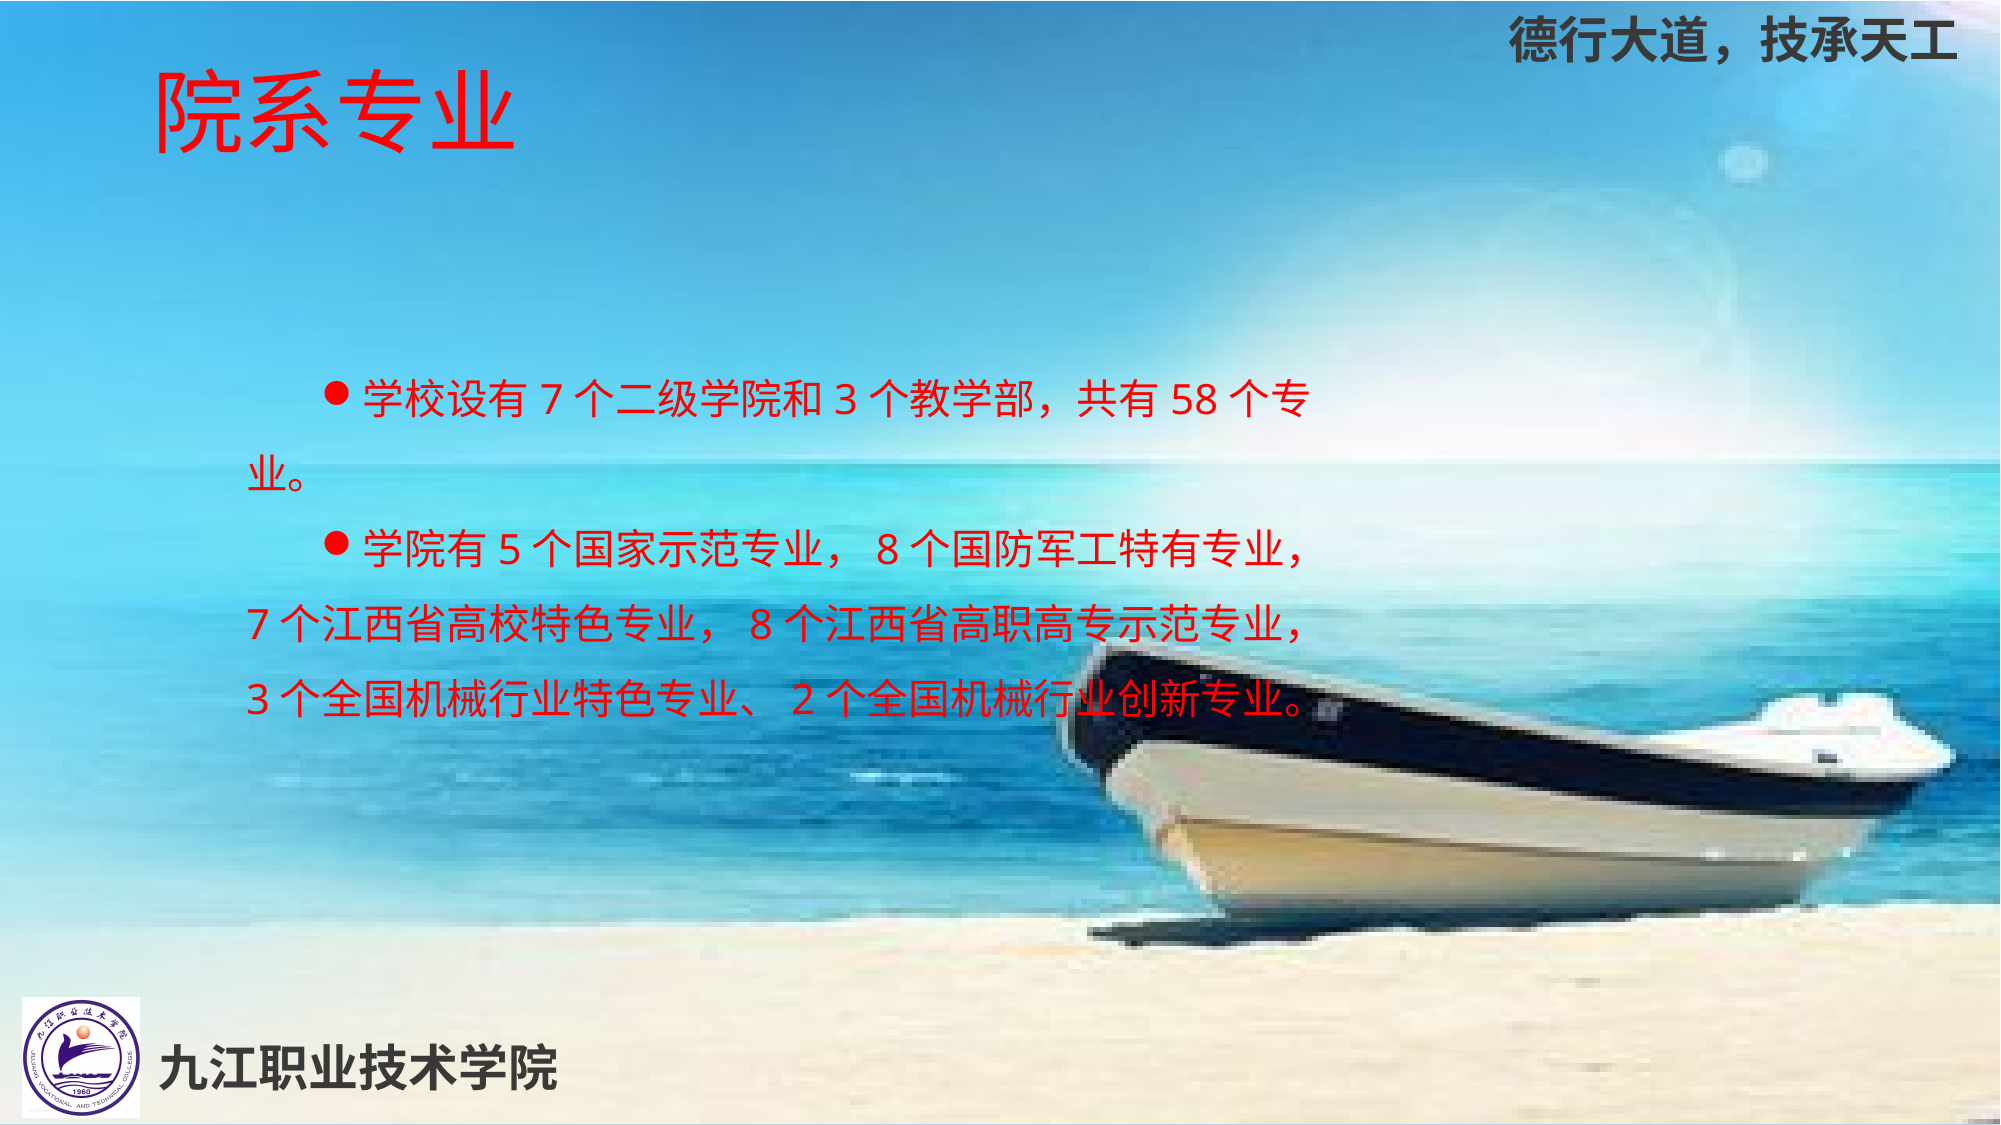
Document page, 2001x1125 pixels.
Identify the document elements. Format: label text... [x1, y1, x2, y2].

picture [0, 1, 2000, 1124]
list 学校设有7个二级学院和3个教学部，共有58个专业。 学院有5个国家示范专业，8个国防军工特有专业，7个江西省高校特色专业，8个江西省高职高专示范专业，3个全国机械行业特色专业、2个全国机械行业创新专业。 [137, 290, 1365, 700]
title 院系专业 [137, 59, 1106, 278]
footer 九江职业技术学院 [98, 1042, 619, 1103]
